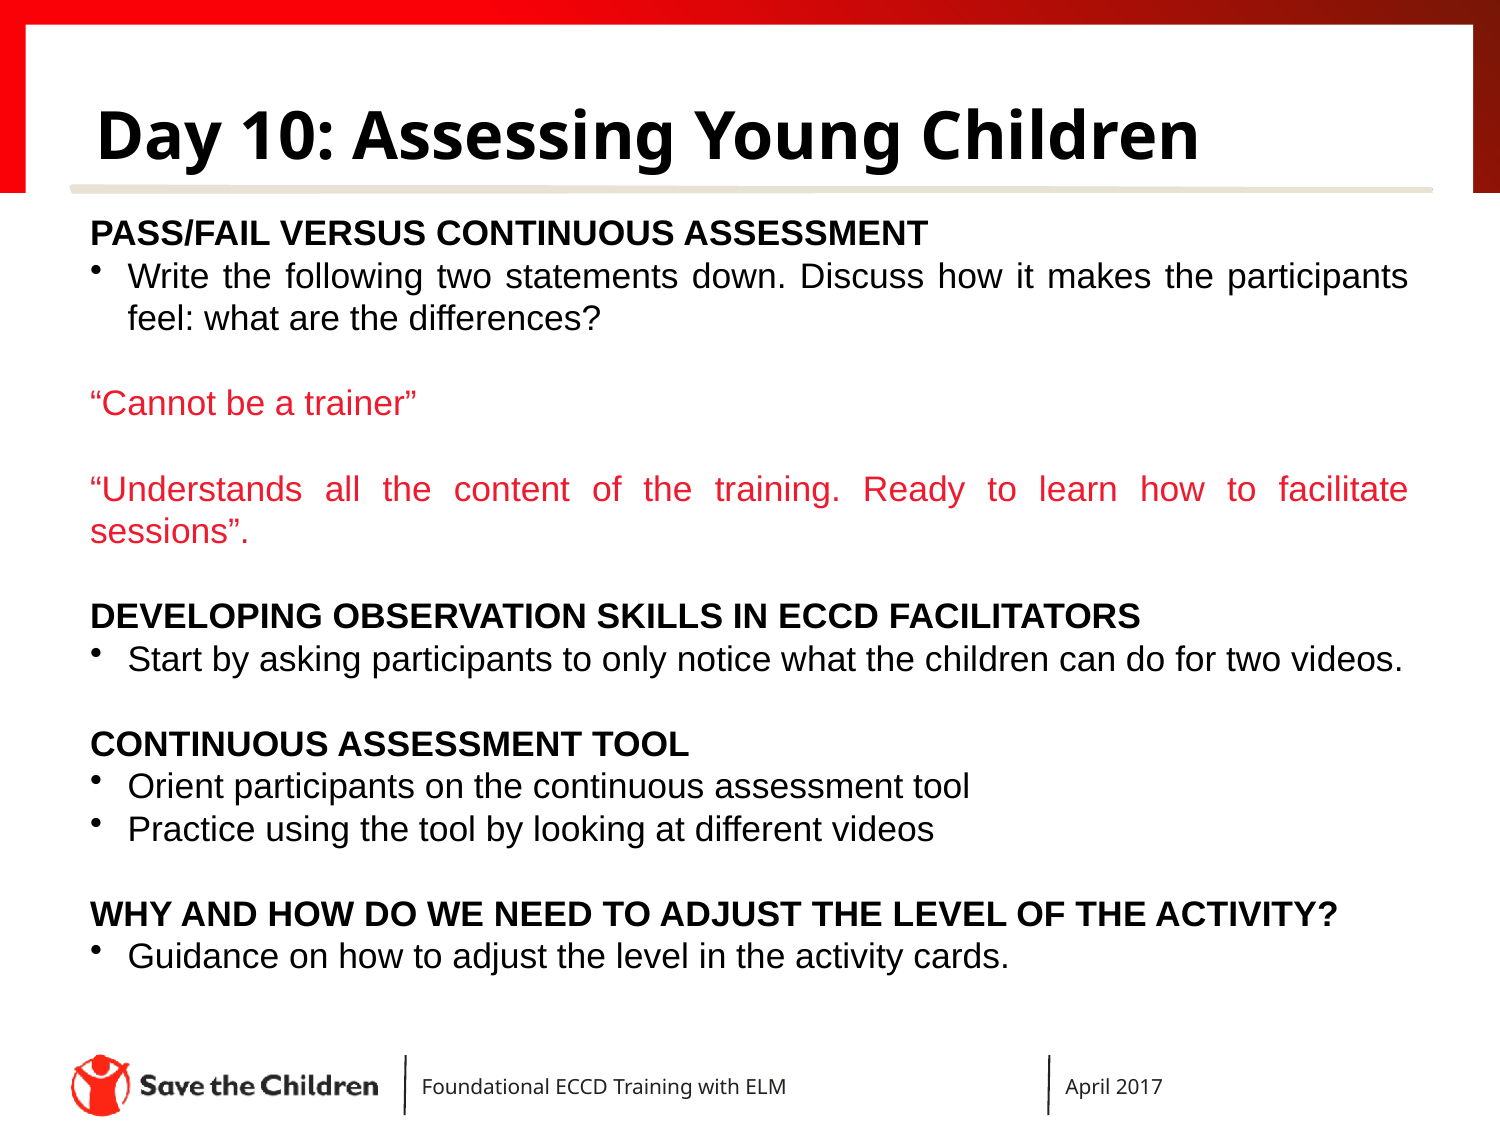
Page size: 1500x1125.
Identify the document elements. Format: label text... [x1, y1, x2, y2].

text_box April 2017 [1057, 1066, 1398, 1107]
picture [71, 1054, 378, 1117]
text_box PASS/FAIL VERSUS CONTINUOUS ASSESSMENT Write the following two statements down. Discuss how it makes the participants feel: what are the differences? “Cannot be a trainer” “Understands all the content of the training. Ready to learn how to facilitate sessions”. DEVELOPING OBSERVATION SKILLS IN ECCD FACILITATORS Start by asking participants to only notice what the children can do for two videos. CONTINUOUS ASSESSMENT TOOL Orient participants on the continuous assessment tool Practice using the tool by looking at different videos WHY AND HOW DO WE NEED TO ADJUST THE LEVEL OF THE ACTIVITY? Guidance on how to adjust the level in the activity cards. [75, 195, 1425, 991]
title Day 10: Assessing Young Children [86, 45, 1414, 182]
picture [69, 184, 1433, 194]
text_box Foundational ECCD Training with ELM [414, 1066, 1042, 1107]
